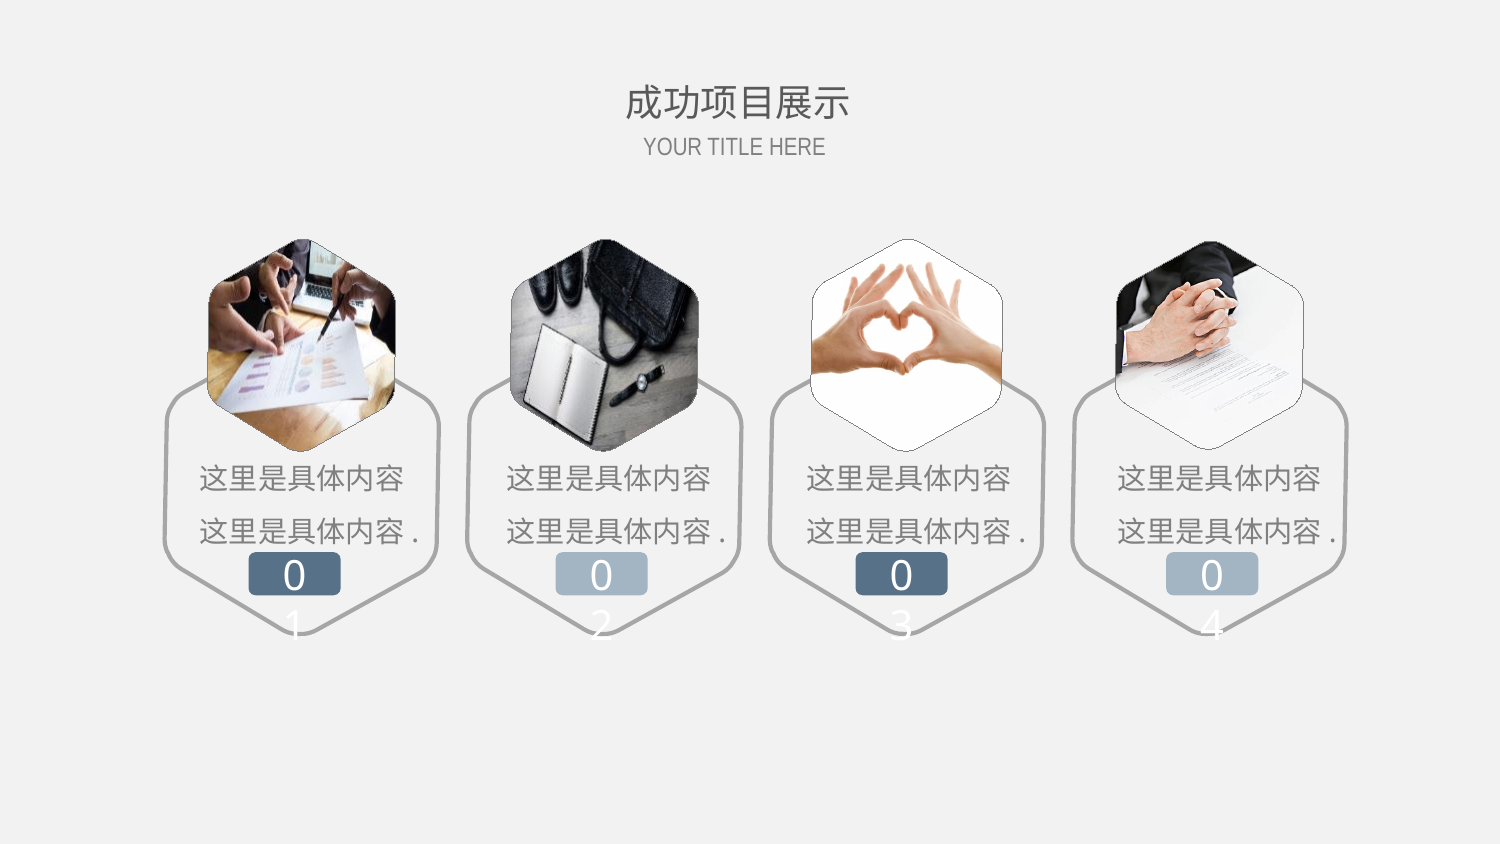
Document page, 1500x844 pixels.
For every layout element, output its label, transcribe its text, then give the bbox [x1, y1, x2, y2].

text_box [555, 540, 648, 607]
text_box [768, 379, 1046, 635]
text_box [855, 540, 948, 607]
picture [510, 239, 699, 452]
text_box 这里是具体内容这里是具体内容. [1102, 435, 1348, 556]
picture [207, 239, 396, 452]
text_box [1304, 379, 1348, 435]
picture [1115, 241, 1304, 450]
text_box 这里是具体内容这里是具体内容. [491, 435, 738, 556]
text_box 这里是具体内容这里是具体内容. [184, 435, 431, 556]
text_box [1166, 540, 1259, 607]
text_box 这里是具体内容这里是具体内容. [791, 435, 1038, 556]
text_box [163, 378, 440, 635]
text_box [248, 540, 341, 607]
text_box 成功项目展示 [569, 71, 907, 132]
text_box [466, 378, 743, 635]
text_box [1071, 378, 1343, 635]
text_box YOUR TITLE HERE [626, 123, 843, 169]
picture [810, 239, 1003, 452]
